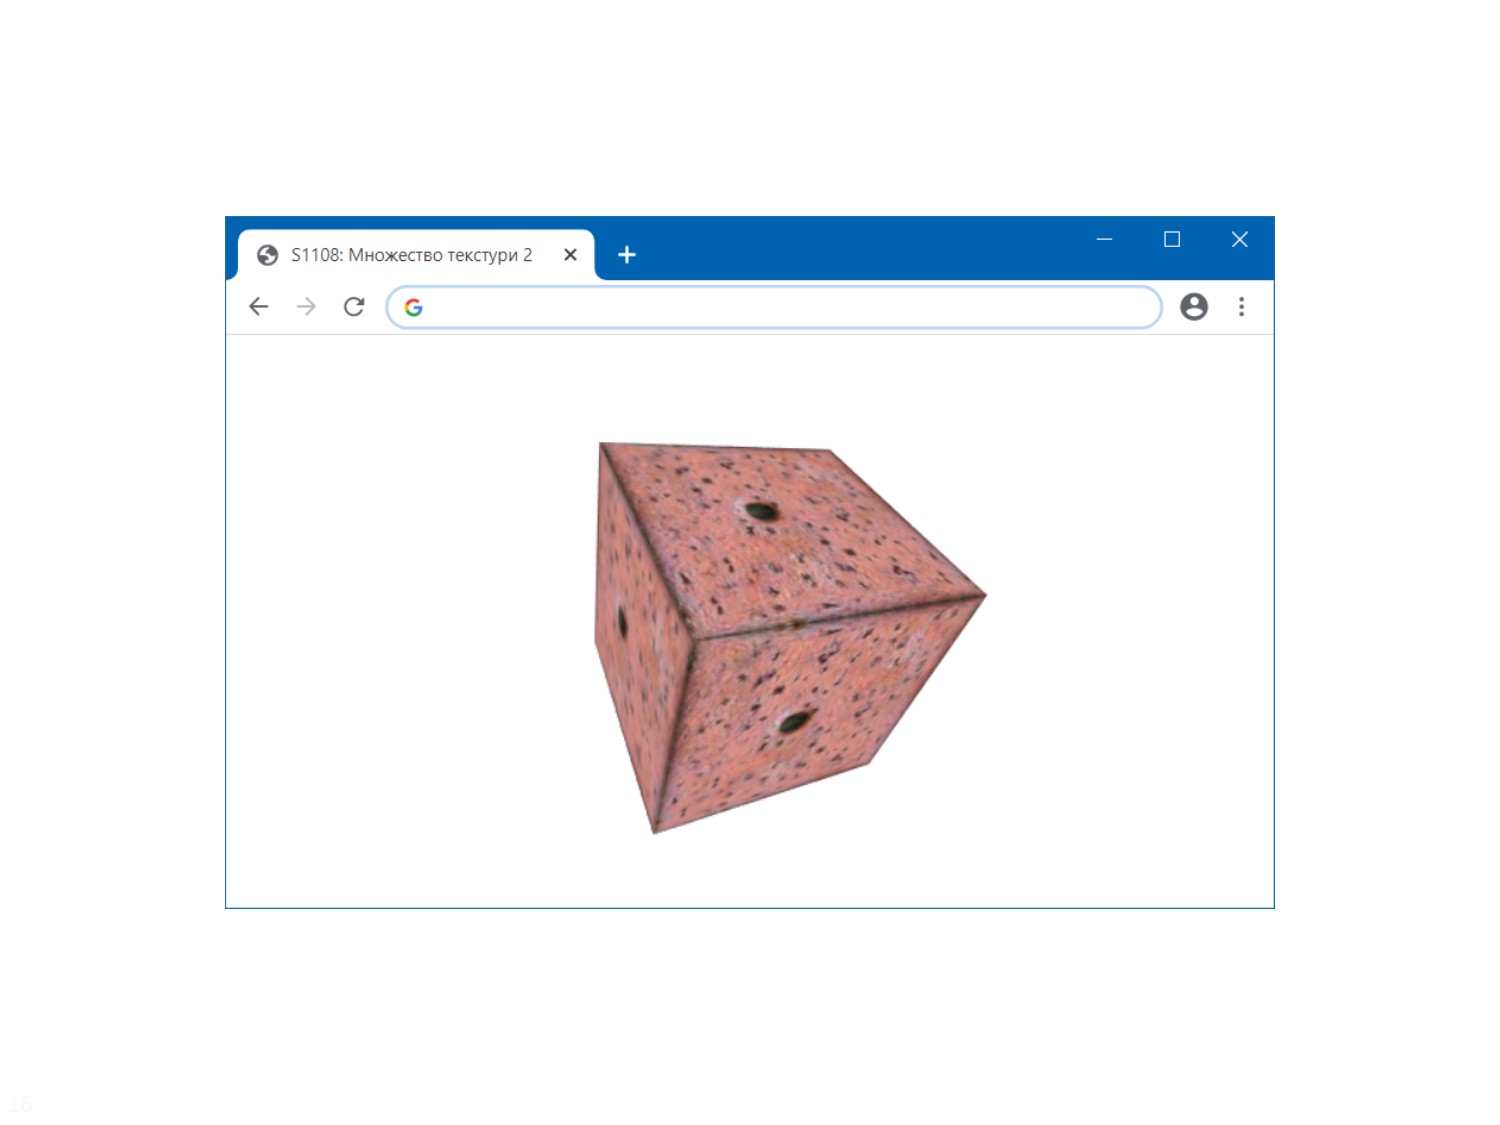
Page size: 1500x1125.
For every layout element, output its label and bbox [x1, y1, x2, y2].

picture [224, 216, 1276, 909]
